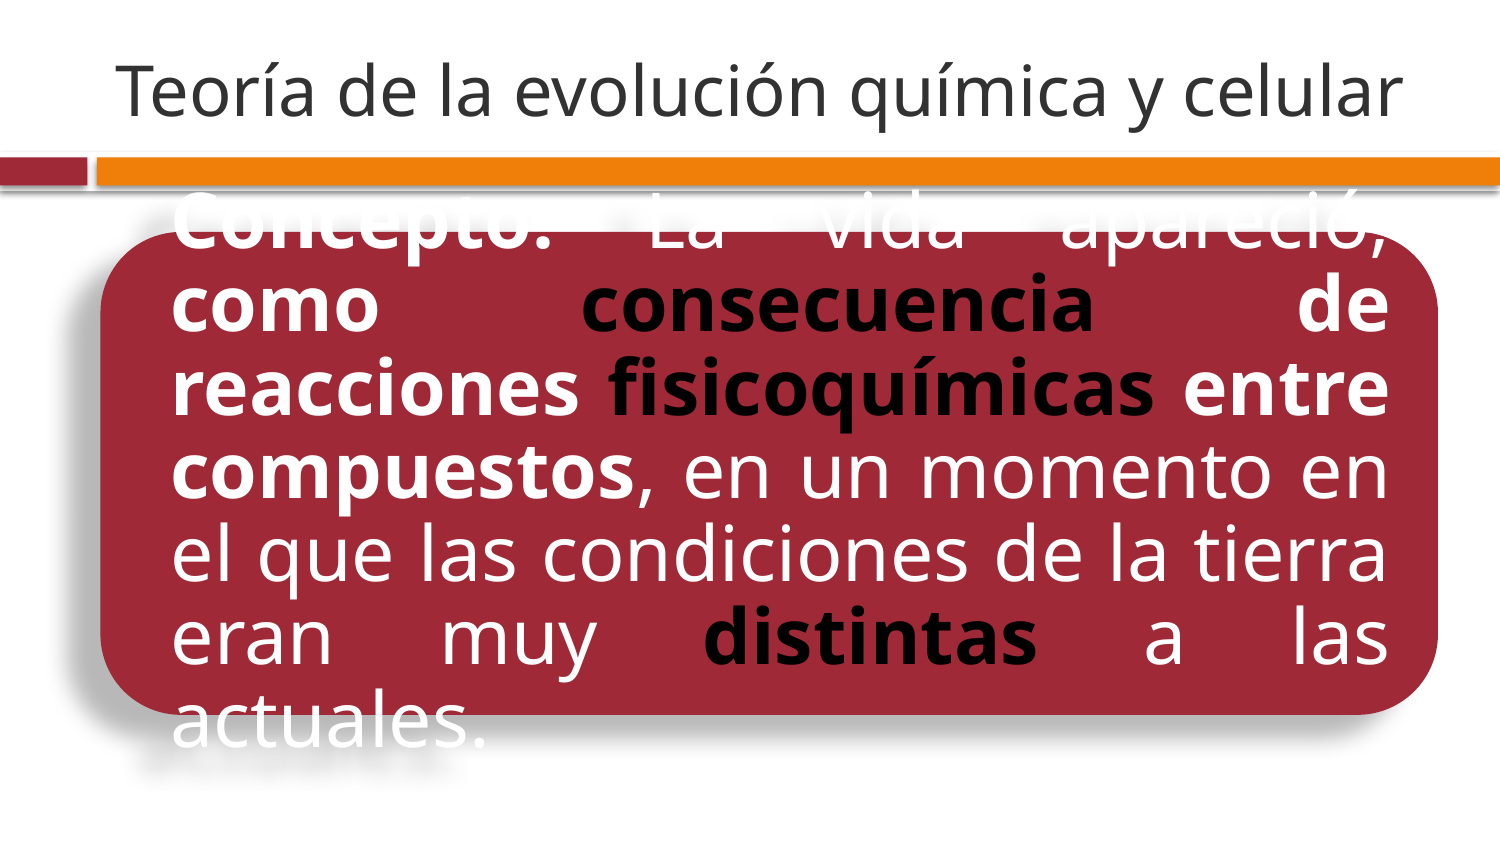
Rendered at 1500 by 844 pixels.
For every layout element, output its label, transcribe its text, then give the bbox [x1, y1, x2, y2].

title Teoría de la evolución química y celular [100, 28, 1438, 150]
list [100, 196, 1439, 751]
